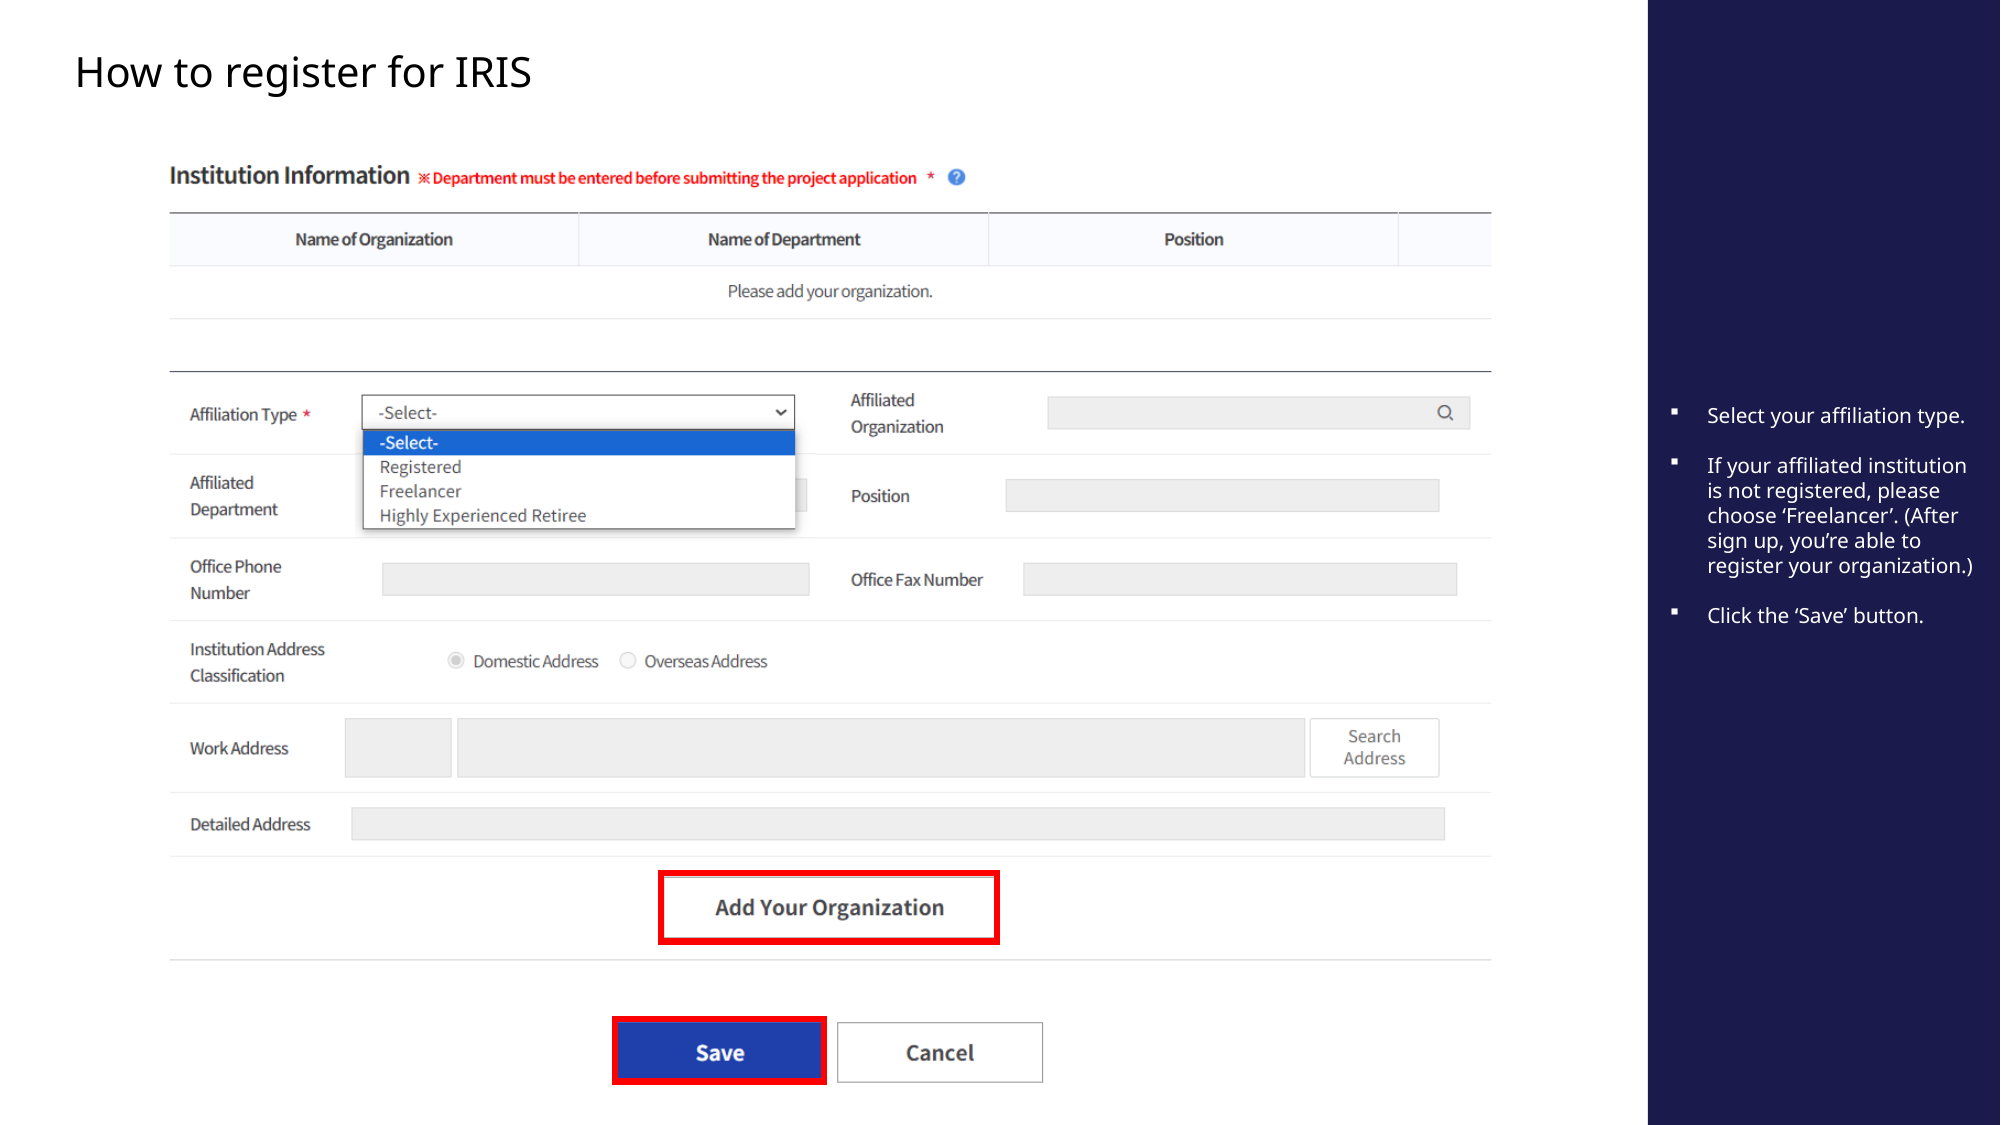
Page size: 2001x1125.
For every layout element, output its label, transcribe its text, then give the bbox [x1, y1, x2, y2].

text_box [1647, 0, 2000, 1125]
text_box How to register for IRIS [59, 38, 548, 103]
text_box Select your affiliation type. If your affiliated institution is not registered, please choose ‘Freelancer’. (After sign up, you’re able to register your organization.) Click the ‘Save’ button. [1654, 395, 2000, 685]
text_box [129, 133, 1541, 1107]
